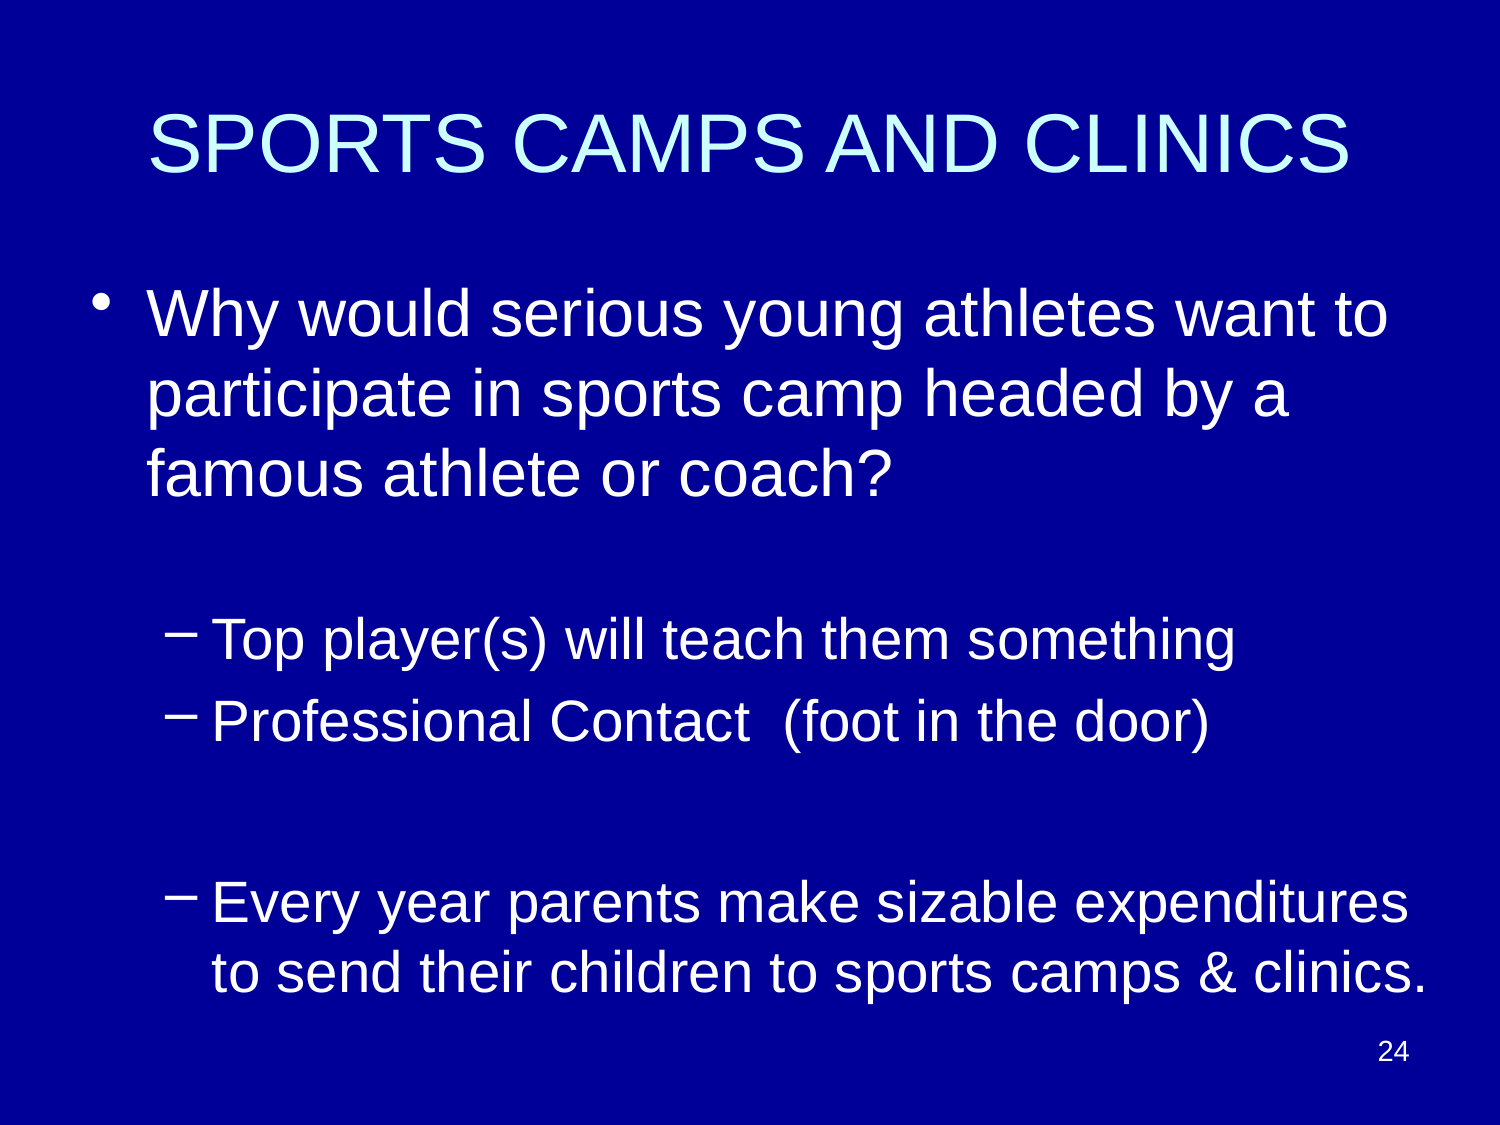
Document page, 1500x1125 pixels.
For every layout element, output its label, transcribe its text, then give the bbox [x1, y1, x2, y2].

list Why would serious young athletes want to participate in sports camp headed by a famous athlete or coach? Top player(s) will teach them something Professional Contact (foot in the door) Every year parents make sizable expenditures to send their children to sports camps & clinics. [74, 262, 1451, 1006]
slide_number 24 [1074, 1024, 1425, 1103]
title SPORTS CAMPS AND CLINICS [74, 44, 1426, 233]
